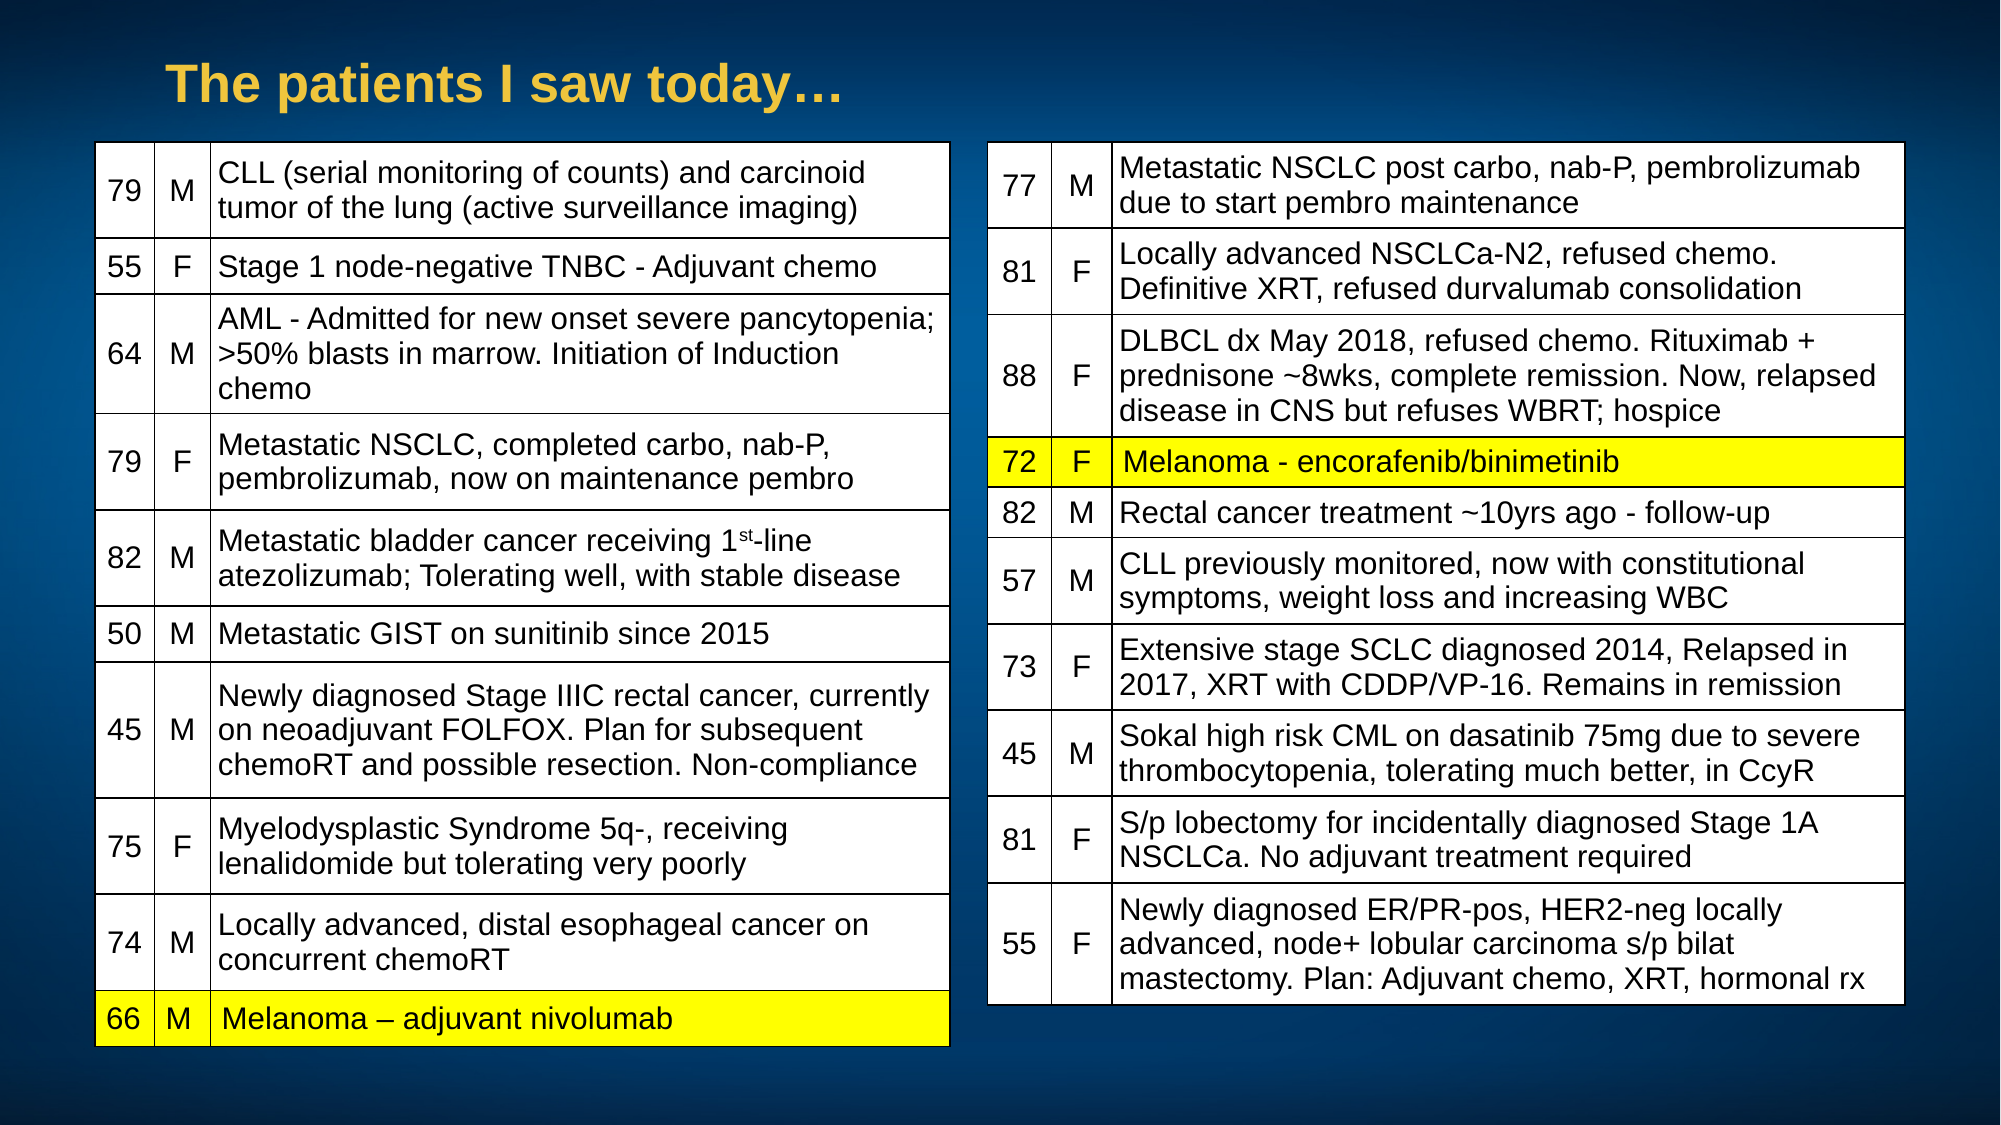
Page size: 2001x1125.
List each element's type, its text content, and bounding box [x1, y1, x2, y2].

table_header M [155, 143, 210, 237]
table_cell 75 [96, 799, 154, 893]
table_cell Stage 1 node-negative TNBC - Adjuvant chemo [211, 239, 949, 293]
table_cell Rectal cancer treatment ~10yrs ago - follow-up [1113, 488, 1904, 537]
table_cell S/p lobectomy for incidentally diagnosed Stage 1A NSCLCa. No adjuvant treatment required [1113, 797, 1904, 882]
table_cell M [155, 991, 210, 1046]
table_cell Extensive stage SCLC diagnosed 2014, Relapsed in 2017, XRT with CDDP/VP-16. Remains in remission [1113, 625, 1904, 709]
table_cell M [155, 663, 210, 797]
table_cell M [1052, 538, 1111, 623]
table_cell Melanoma – adjuvant nivolumab [211, 991, 949, 1046]
table_cell Metastatic bladder cancer receiving 1st-line atezolizumab; Tolerating well, with stable disease [211, 511, 949, 605]
table_cell 81 [988, 797, 1051, 882]
table_cell Metastatic NSCLC, completed carbo, nab-P, pembrolizumab, now on maintenance pembro [211, 414, 949, 509]
table_cell 88 [988, 315, 1051, 436]
table_cell 50 [96, 607, 154, 661]
table_cell F [1052, 625, 1111, 709]
table_cell M [155, 295, 210, 413]
table_cell M [1052, 488, 1111, 537]
table_cell Locally advanced, distal esophageal cancer on concurrent chemoRT [211, 895, 949, 990]
table_cell 45 [96, 663, 154, 797]
table_cell 82 [988, 488, 1051, 537]
table_header M [1052, 143, 1111, 227]
table_cell 55 [988, 884, 1051, 1004]
table_header 79 [96, 143, 154, 237]
table_cell Newly diagnosed Stage IIIC rectal cancer, currently on neoadjuvant FOLFOX. Plan for subsequent chemoRT and possible resection. Non-compliance [211, 663, 949, 797]
table_cell AML - Admitted for new onset severe pancytopenia; >50% blasts in marrow. Initiation of Induction chemo [211, 295, 949, 413]
table_header 77 [988, 143, 1051, 227]
picture [0, 0, 2001, 1125]
table_cell 73 [988, 625, 1051, 709]
table_cell F [155, 414, 210, 509]
table_cell Locally advanced NSCLCa-N2, refused chemo. Definitive XRT, refused durvalumab consolidation [1113, 229, 1904, 314]
table_cell F [1052, 884, 1111, 1004]
table_cell F [1052, 797, 1111, 882]
table_cell F [1052, 229, 1111, 314]
table_cell 81 [988, 229, 1051, 314]
table_cell F [155, 239, 210, 293]
table_cell DLBCL dx May 2018, refused chemo. Rituximab + prednisone ~8wks, complete remission. Now, relapsed disease in CNS but refuses WBRT; hospice [1113, 315, 1904, 436]
table_cell 45 [988, 711, 1051, 795]
table_cell F [1052, 438, 1111, 486]
table_cell Metastatic GIST on sunitinib since 2015 [211, 607, 949, 661]
table_cell Newly diagnosed ER/PR-pos, HER2-neg locally advanced, node+ lobular carcinoma s/p bilat mastectomy. Plan: Adjuvant chemo, XRT, hormonal rx [1113, 884, 1904, 1004]
table_cell 57 [988, 538, 1051, 623]
table_cell F [155, 799, 210, 893]
table_cell M [155, 511, 210, 605]
table_cell CLL previously monitored, now with constitutional symptoms, weight loss and increasing WBC [1113, 538, 1904, 623]
table_cell M [1052, 711, 1111, 795]
table_cell 74 [96, 895, 154, 990]
table_header Metastatic NSCLC post carbo, nab-P, pembrolizumab due to start pembro maintenance [1113, 143, 1904, 227]
table_cell 72 [988, 438, 1051, 486]
table_cell 55 [96, 239, 154, 293]
table_cell 64 [96, 295, 154, 413]
table_cell 82 [96, 511, 154, 605]
table_cell M [155, 895, 210, 990]
table_header CLL (serial monitoring of counts) and carcinoid tumor of the lung (active surveillance imaging) [211, 143, 949, 237]
table_cell Sokal high risk CML on dasatinib 75mg due to severe thrombocytopenia, tolerating much better, in CcyR [1113, 711, 1904, 795]
table_cell Myelodysplastic Syndrome 5q-, receiving lenalidomide but tolerating very poorly [211, 799, 949, 893]
table_cell Melanoma - encorafenib/binimetinib [1113, 438, 1904, 486]
table_cell 66 [96, 991, 154, 1046]
title The patients I saw today… [150, 0, 1850, 163]
table_cell M [155, 607, 210, 661]
table_cell 79 [96, 414, 154, 509]
table_cell F [1052, 315, 1111, 436]
